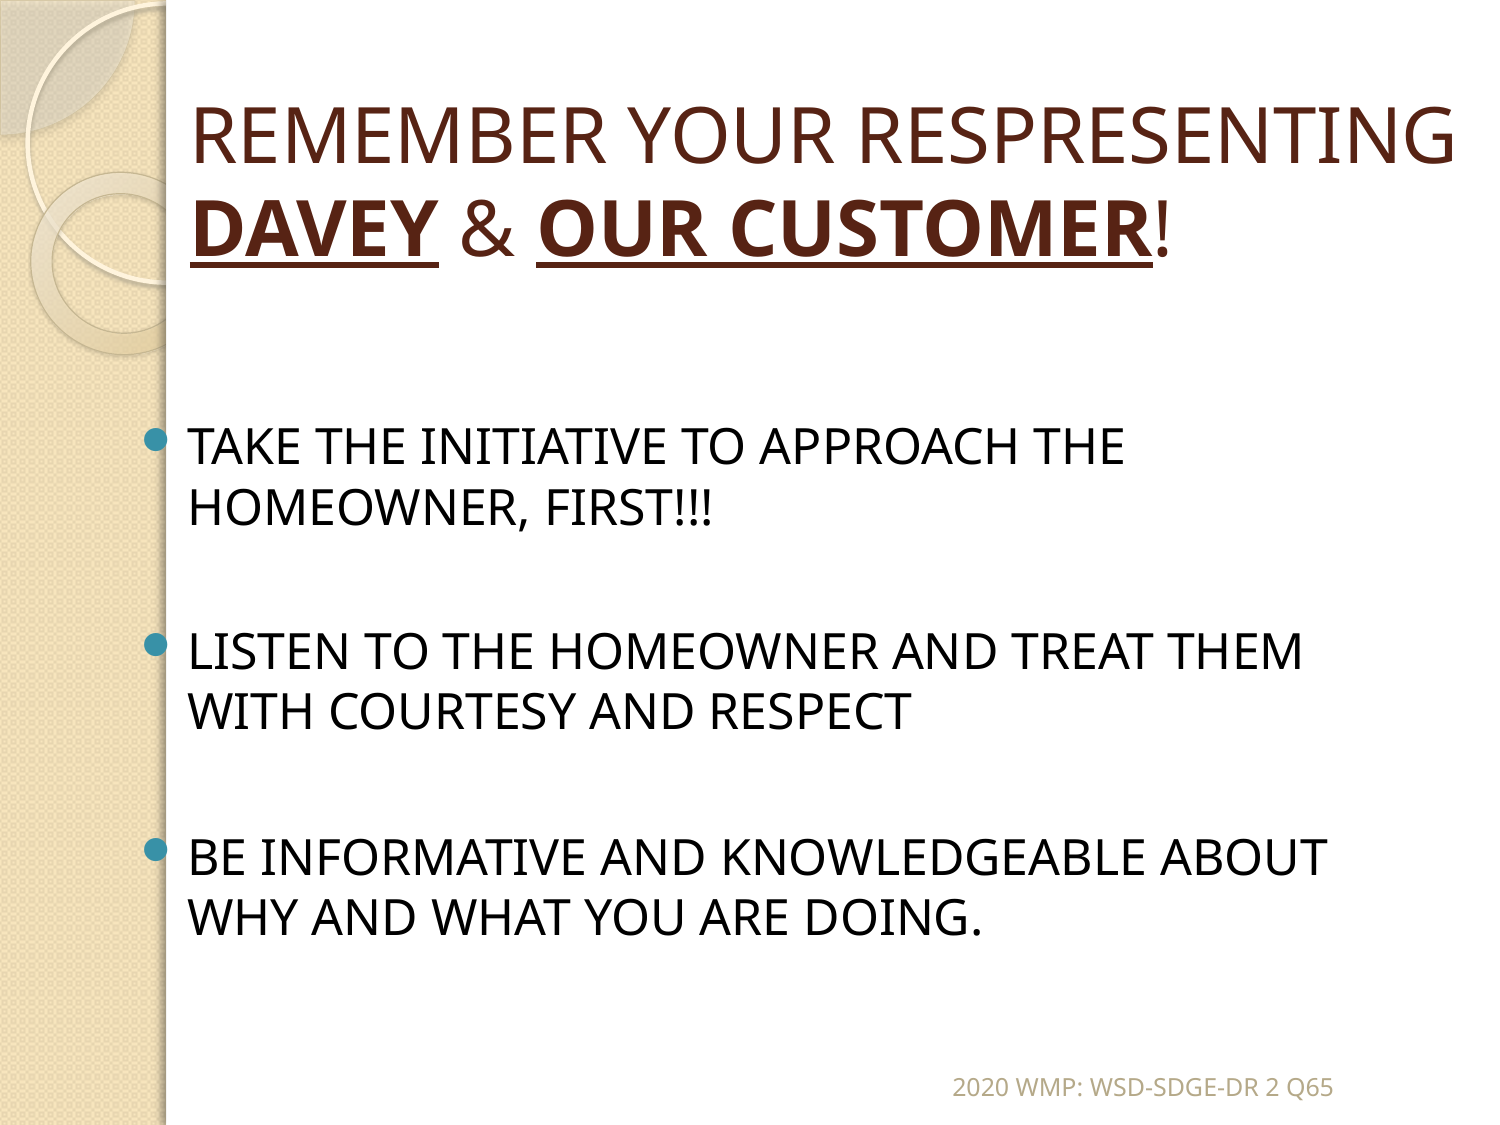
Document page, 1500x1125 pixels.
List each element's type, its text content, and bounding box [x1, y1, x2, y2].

list TAKE THE INITIATIVE TO APPROACH THE HOMEOWNER, FIRST!!! LISTEN TO THE HOMEOWNER AND TREAT THEM WITH COURTESY AND RESPECT BE INFORMATIVE AND KNOWLEDGEABLE ABOUT WHY AND WHAT YOU ARE DOING. [112, 262, 1450, 1005]
title REMEMBER YOUR RESPRESENTING DAVEY & OUR CUSTOMER! [174, 45, 1475, 313]
footer 2020 WMP: WSD-SDGE-DR 2 Q65 [937, 1034, 1413, 1113]
